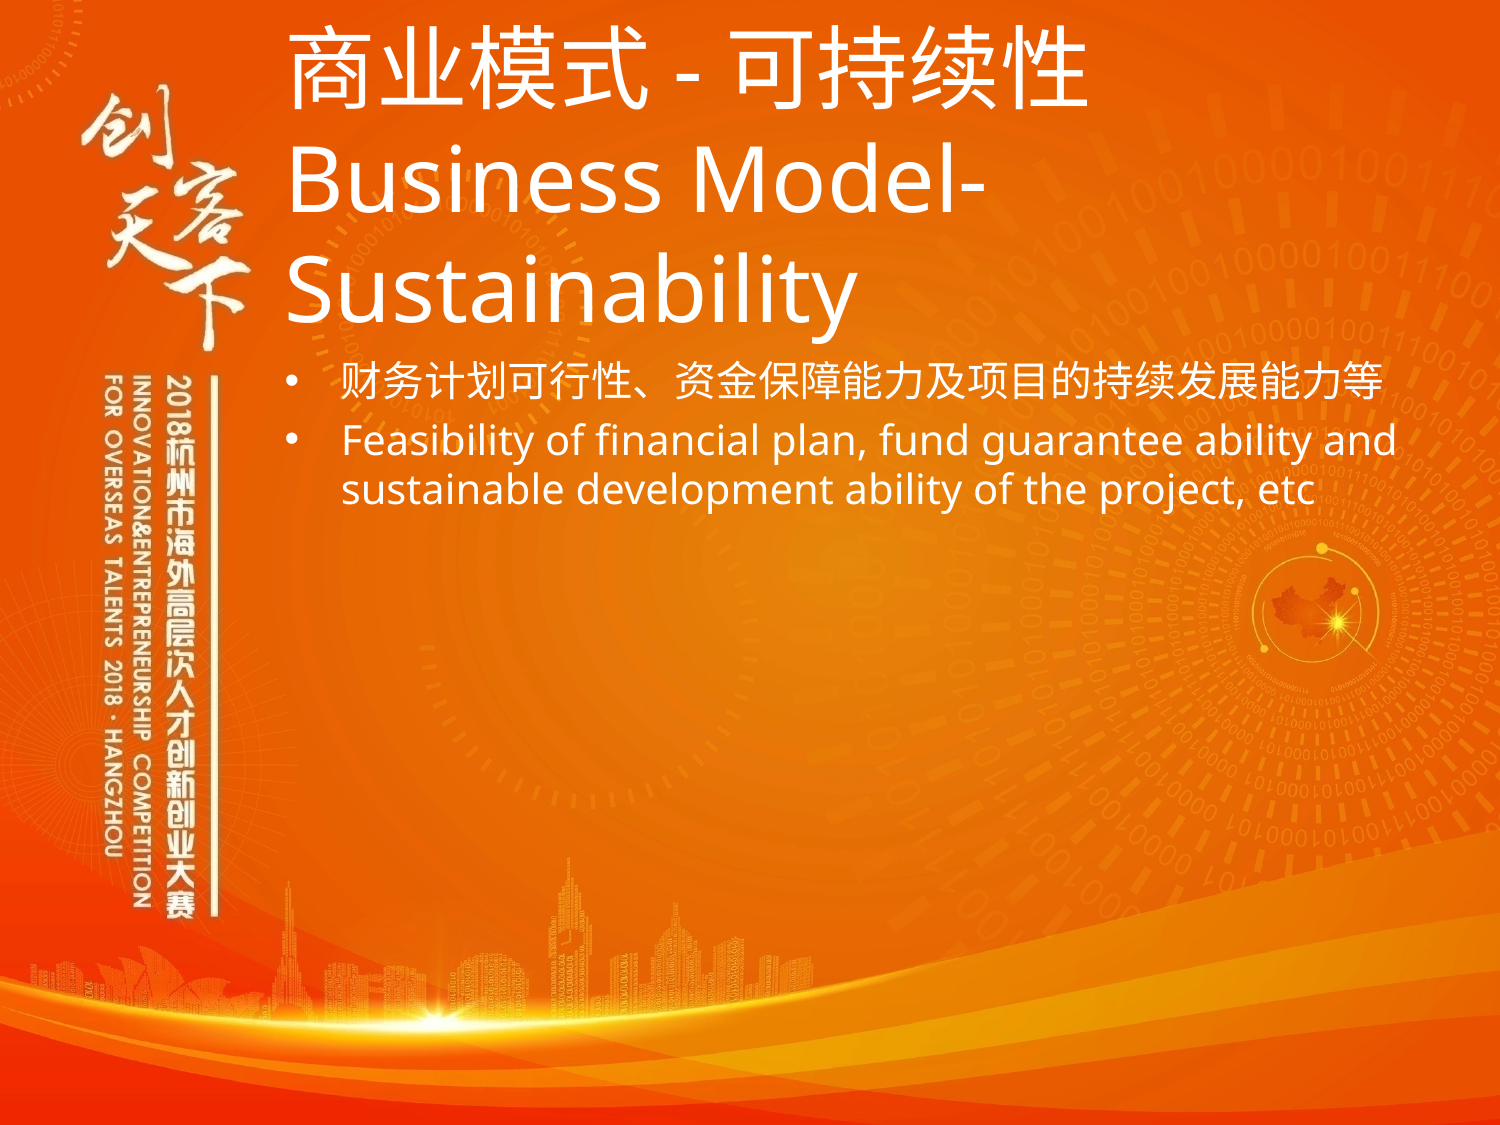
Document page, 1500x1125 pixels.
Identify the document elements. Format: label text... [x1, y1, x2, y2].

list 财务计划可行性、资金保障能力及项目的持续发展能力等 Feasibility of financial plan, fund guarantee ability and sustainable development ability of the project, etc [269, 347, 1426, 1091]
title 商业模式-可持续性 Business Model- Sustainability [269, 81, 1426, 270]
picture [0, 0, 1500, 1125]
